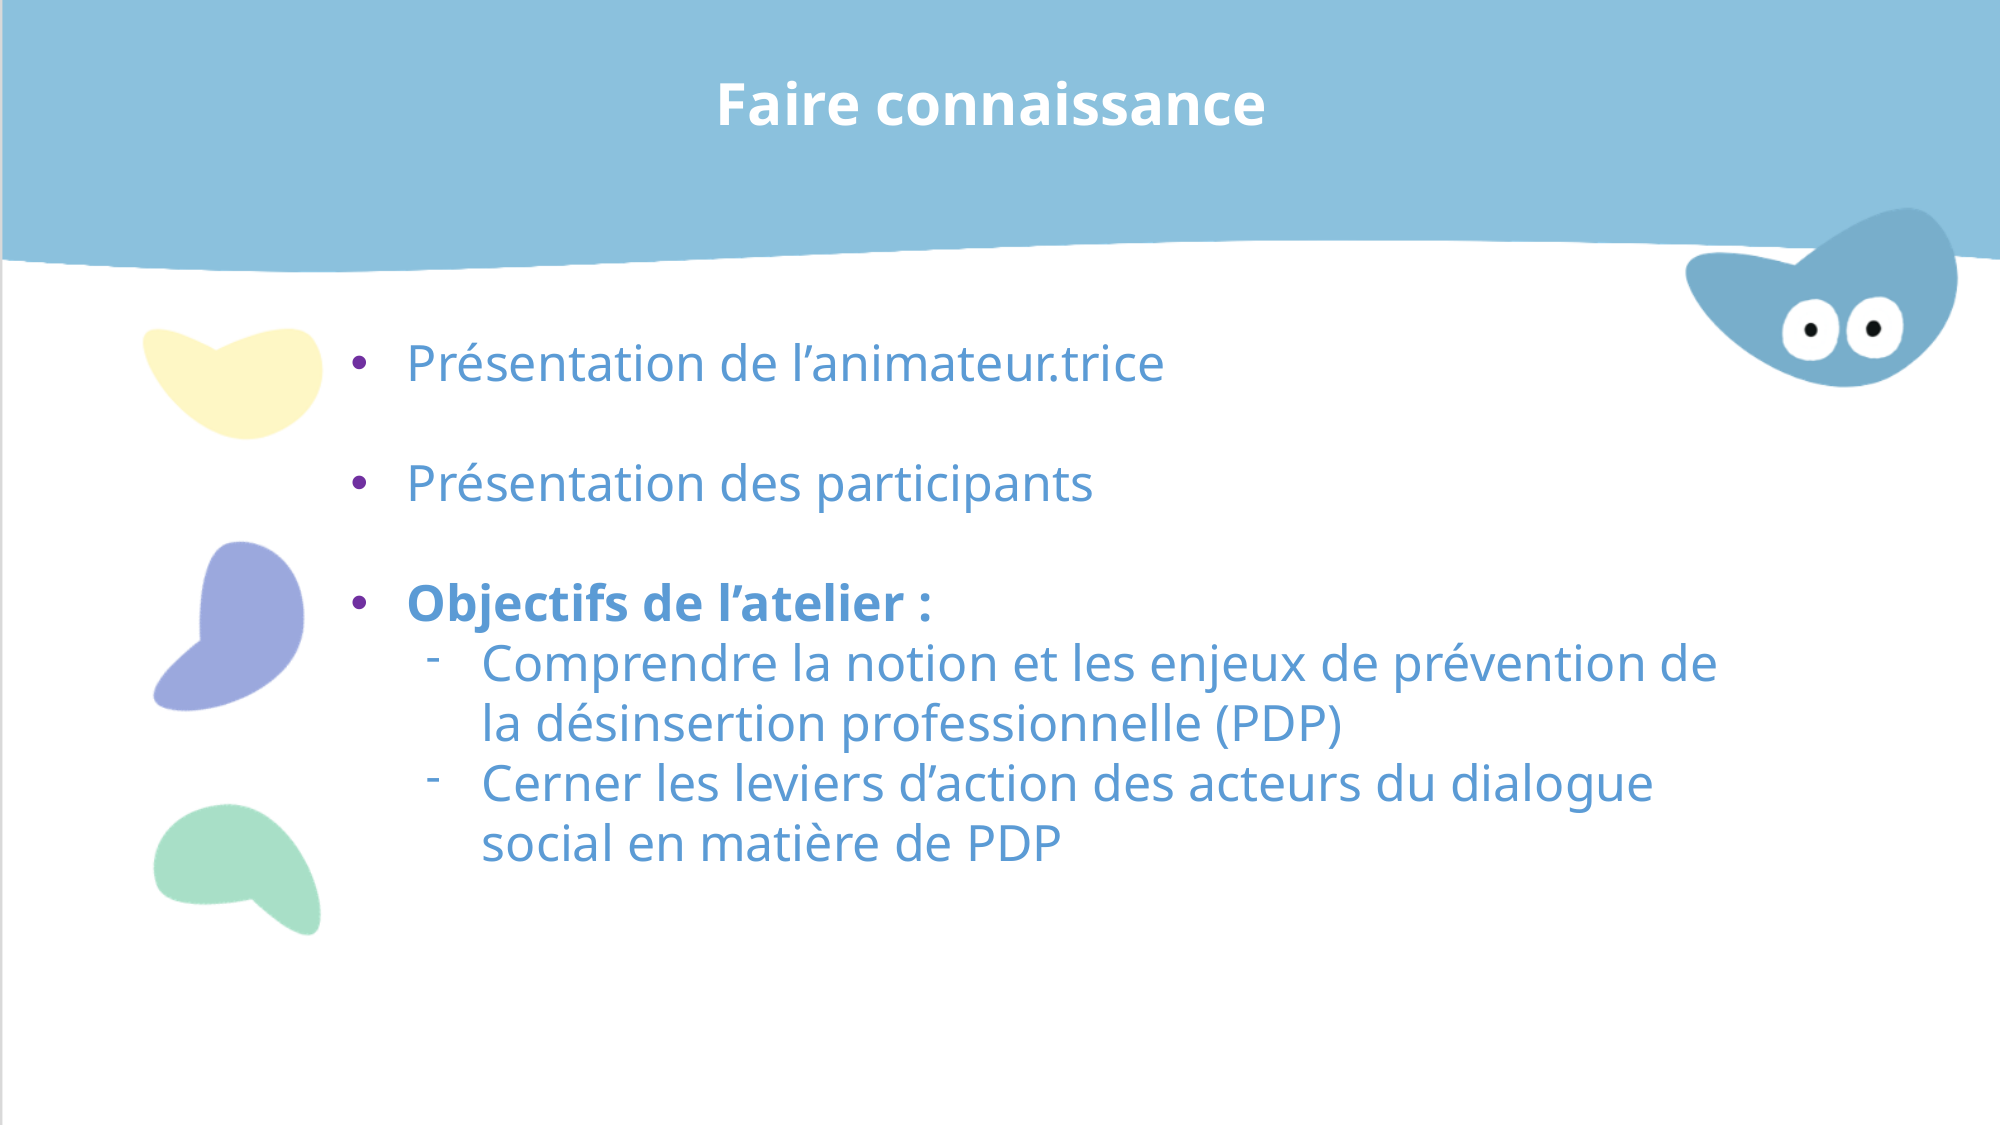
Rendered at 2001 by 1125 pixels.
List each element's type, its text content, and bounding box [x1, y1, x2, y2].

text_box Présentation de l’animateur.trice Présentation des participants Objectifs de l’atelier : Comprendre la notion et les enjeux de prévention de la désinsertion professionnelle (PDP) Cerner les leviers d’action des acteurs du dialogue social en matière de PDP [335, 316, 1777, 879]
text_box Faire connaissance [397, 59, 1586, 145]
picture [0, 0, 2000, 1125]
